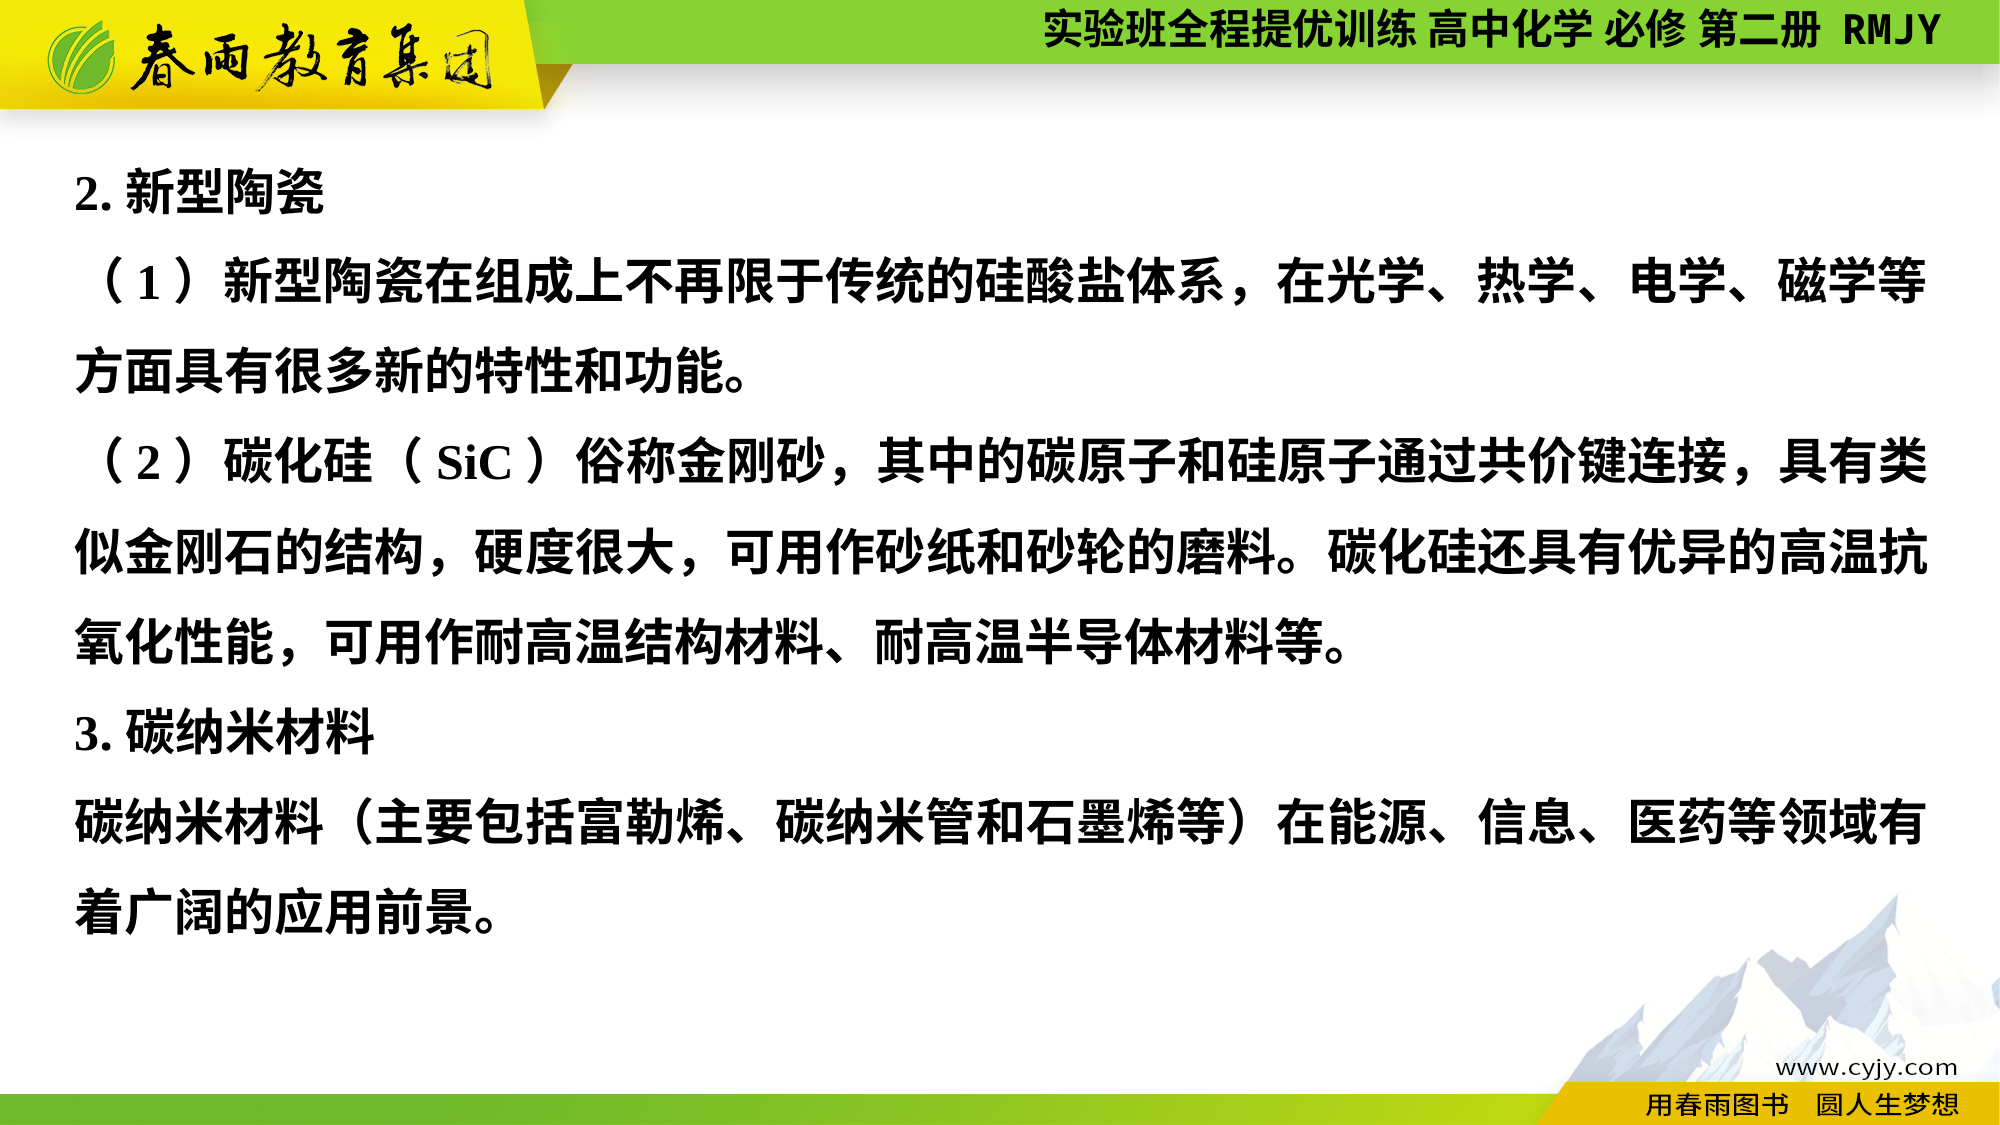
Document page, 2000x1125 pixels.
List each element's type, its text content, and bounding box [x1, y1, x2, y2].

picture [0, 0, 2000, 1125]
list 2.新型陶瓷 （1）新型陶瓷在组成上不再限于传统的硅酸盐体系，在光学、热学、电学、磁学等方面具有很多新的特性和功能。 （2）碳化硅（SiC）俗称金刚砂，其中的碳原子和硅原子通过共价键连接，具有类似金刚石的结构，硬度很大，可用作砂纸和砂轮的磨料。碳化硅还具有优异的高温抗氧化性能，可用作耐高温结构材料、耐高温半导体材料等。 3.碳纳米材料 碳纳米材料（主要包括富勒烯、碳纳米管和石墨烯等）在能源、信息、医药等领域有着广阔的应用前景。 [59, 122, 1944, 956]
